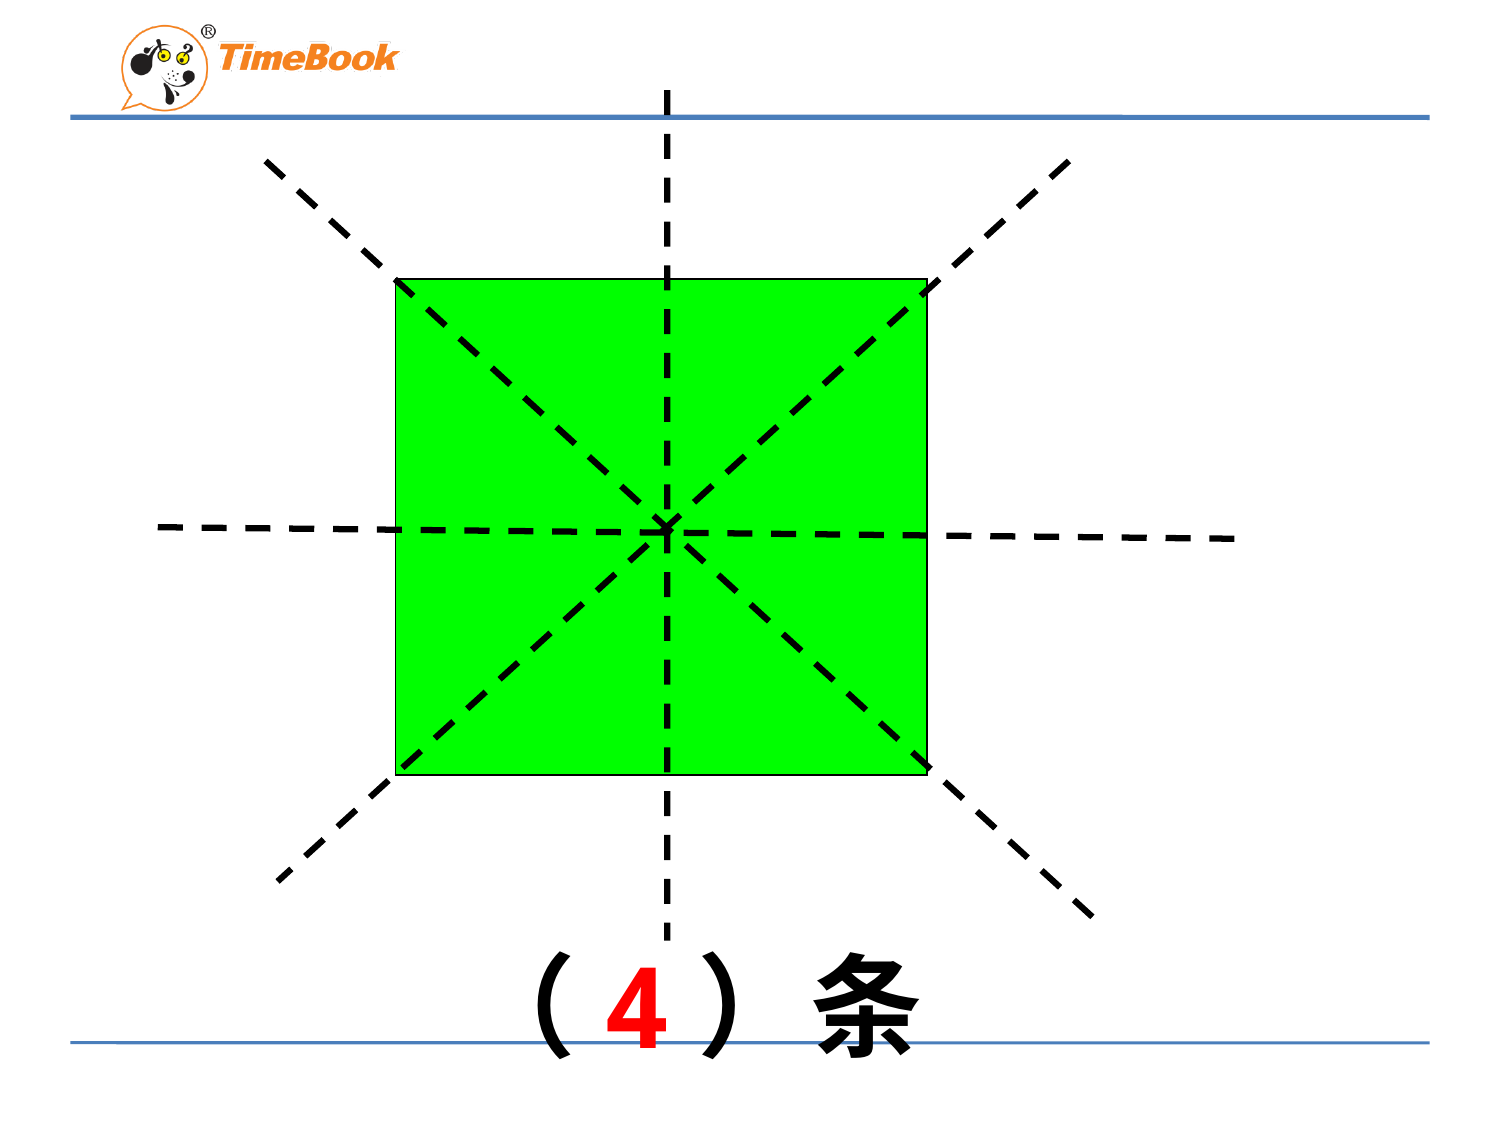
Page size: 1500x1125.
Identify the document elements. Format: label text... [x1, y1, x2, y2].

text_box （4）条 [449, 928, 938, 1079]
picture [118, 22, 408, 113]
text_box [395, 278, 927, 775]
